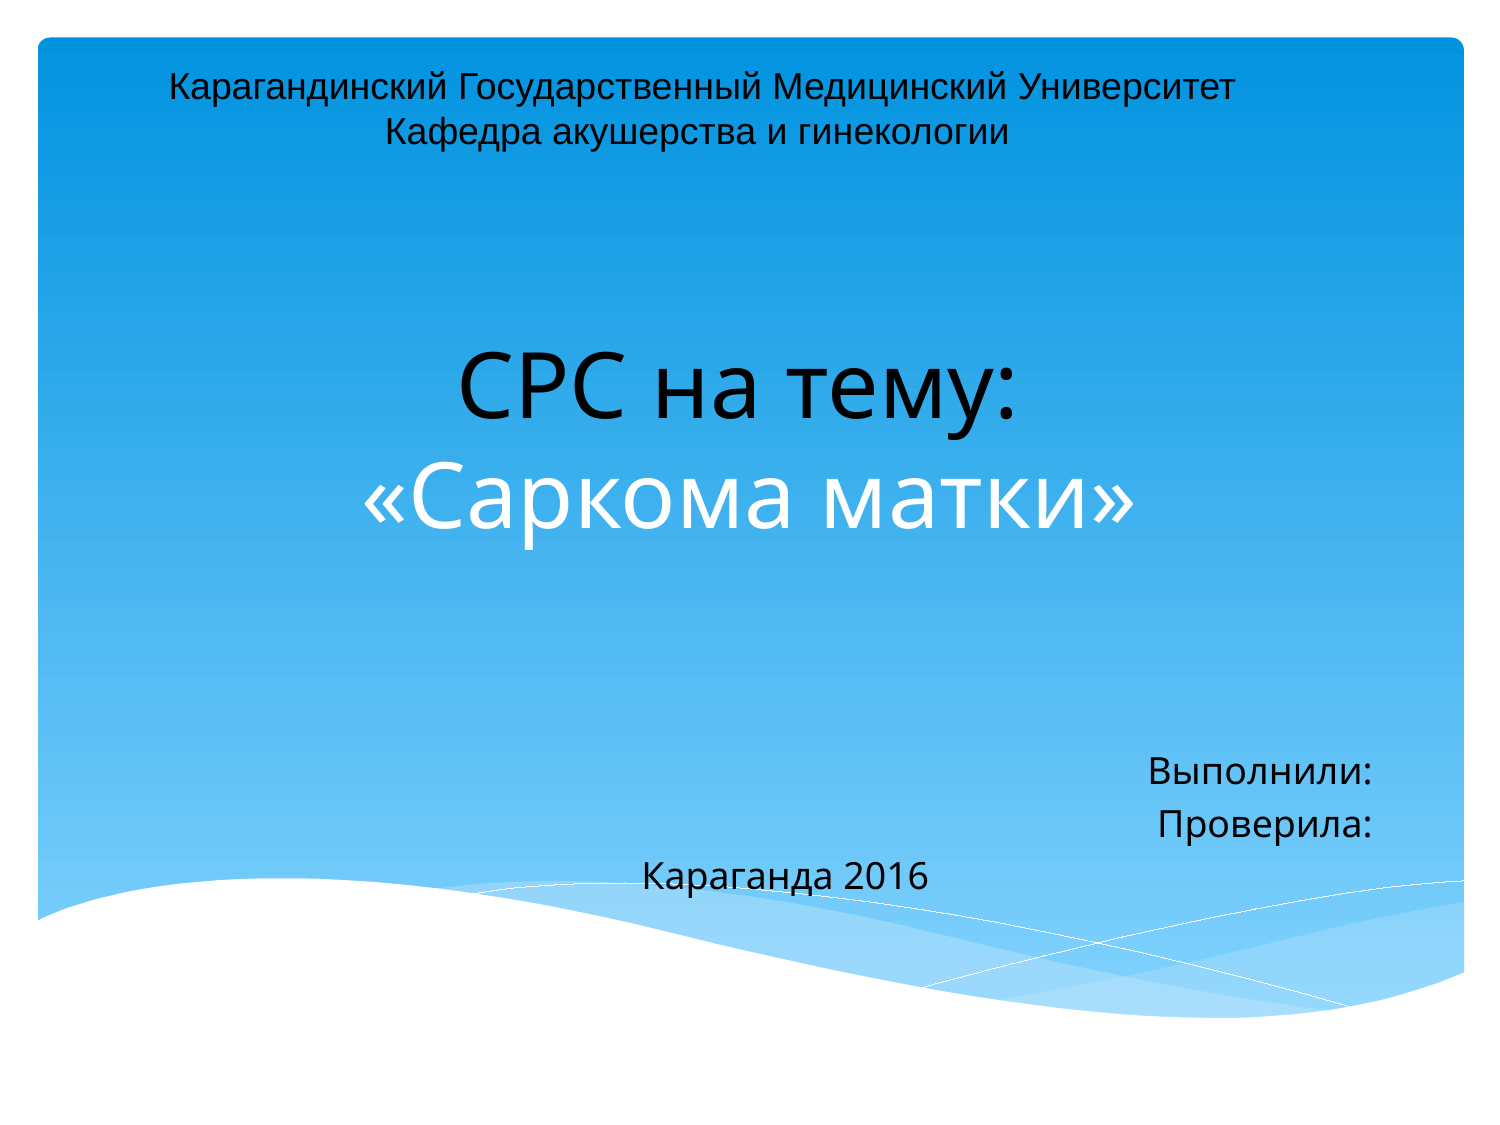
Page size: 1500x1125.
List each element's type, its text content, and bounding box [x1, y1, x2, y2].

title СРС на тему: «Саркома матки» [112, 262, 1388, 555]
subtitle Выполнили: Проверила: Караганда 2016 [183, 739, 1388, 1087]
text_box Карагандинский Государственный Медицинский Университет Кафедра акушерства и гинекологии [135, 54, 1270, 160]
